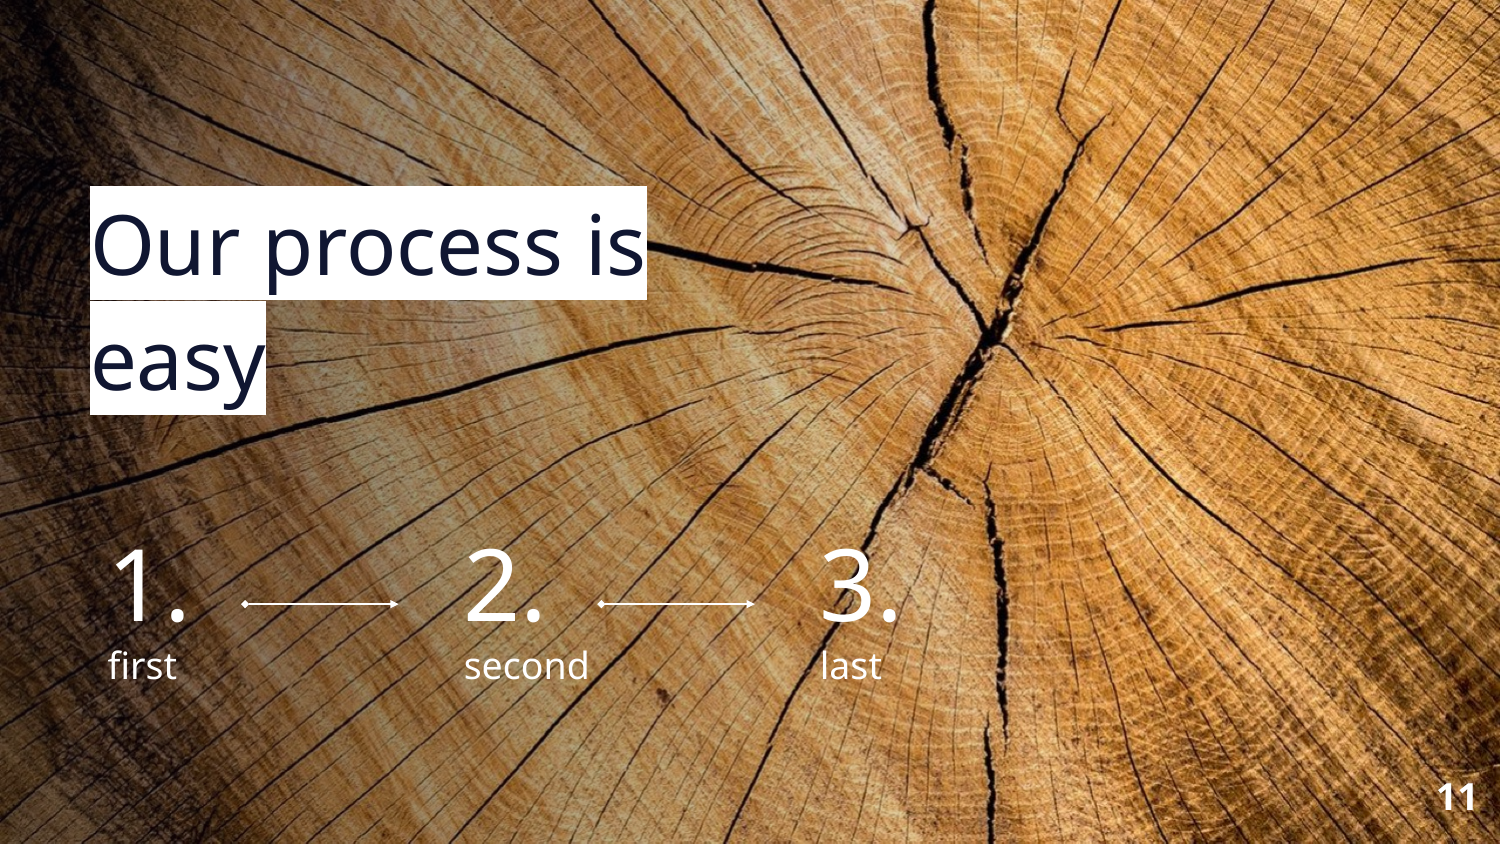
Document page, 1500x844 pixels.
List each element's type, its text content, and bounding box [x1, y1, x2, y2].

text_box 1. first [92, 464, 370, 744]
slide_number 11 [1407, 752, 1494, 844]
text_box 2. second [448, 464, 727, 744]
title Our process is easy [75, 71, 750, 422]
picture [0, 0, 1500, 844]
text_box 3. last [804, 464, 1083, 744]
